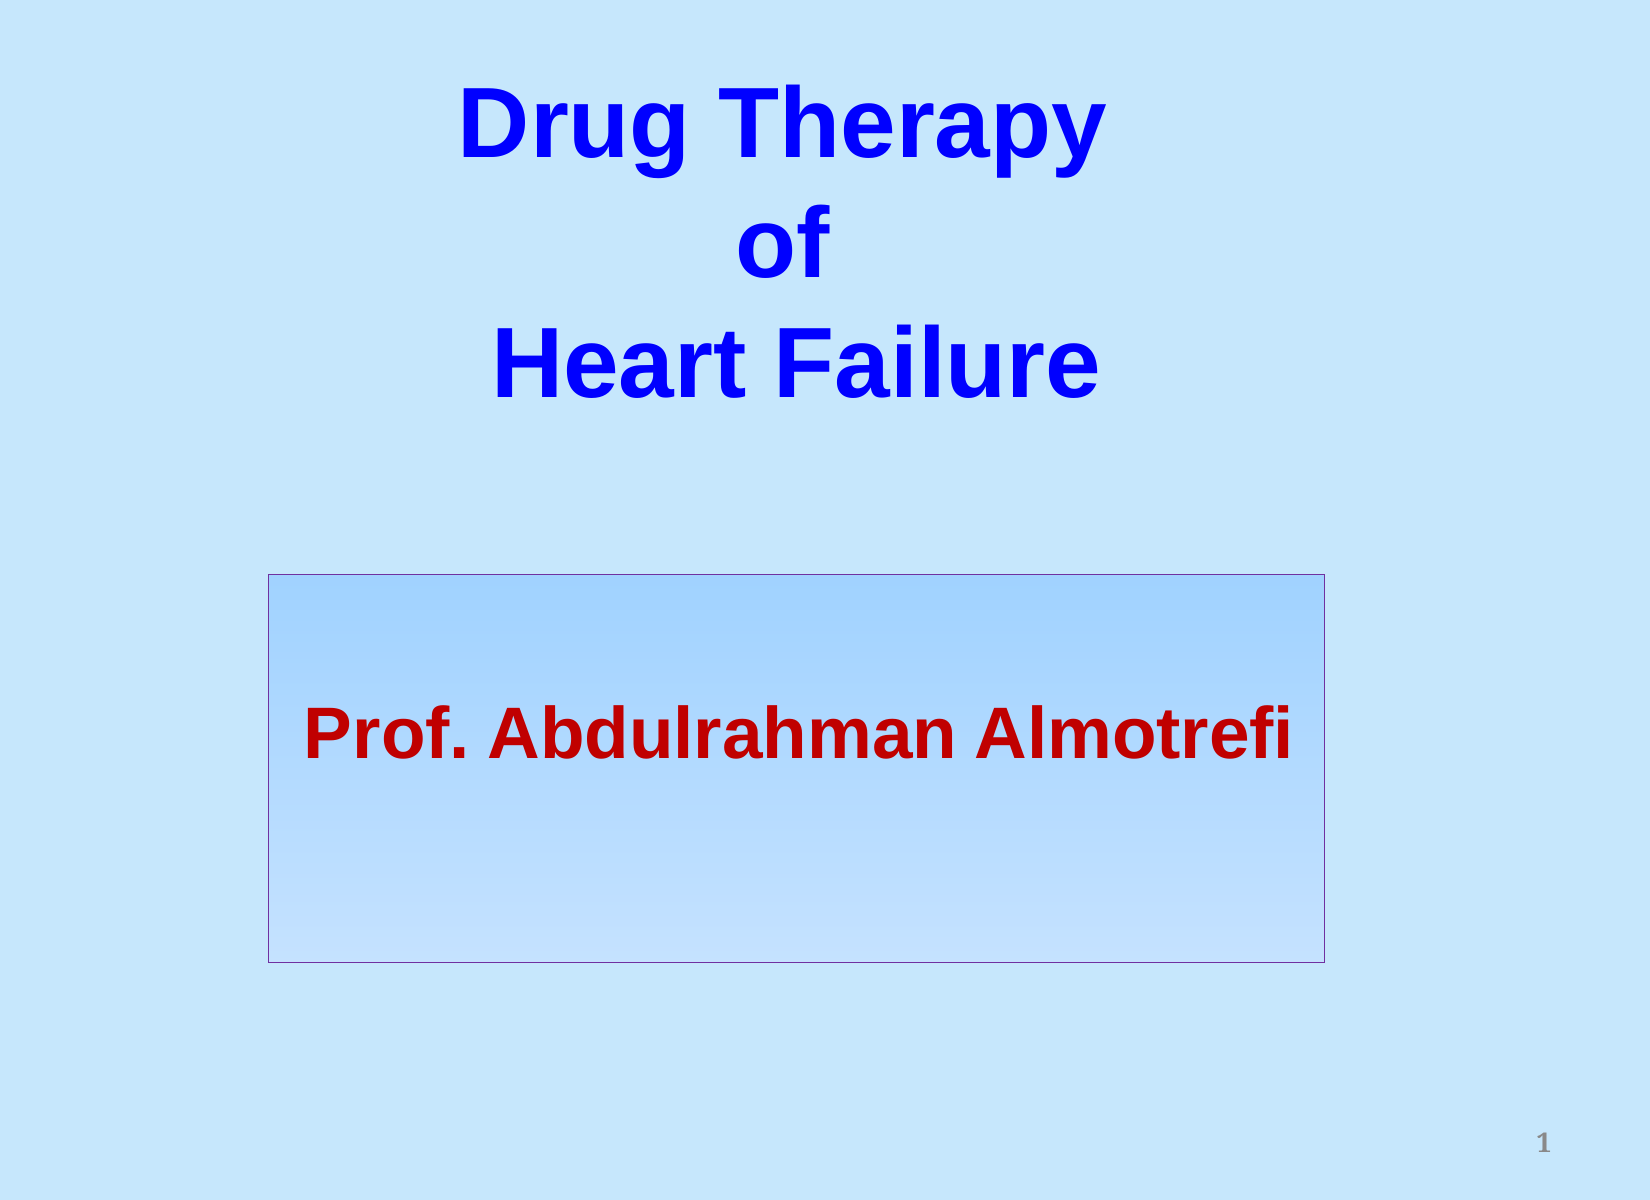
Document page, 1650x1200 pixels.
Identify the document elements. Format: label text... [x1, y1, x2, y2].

text_box Prof. Abdulrahman Almotrefi [268, 574, 1325, 963]
text_box Drug Therapy of Heart Failure [442, 50, 1150, 425]
slide_number 1 [1182, 1112, 1568, 1176]
